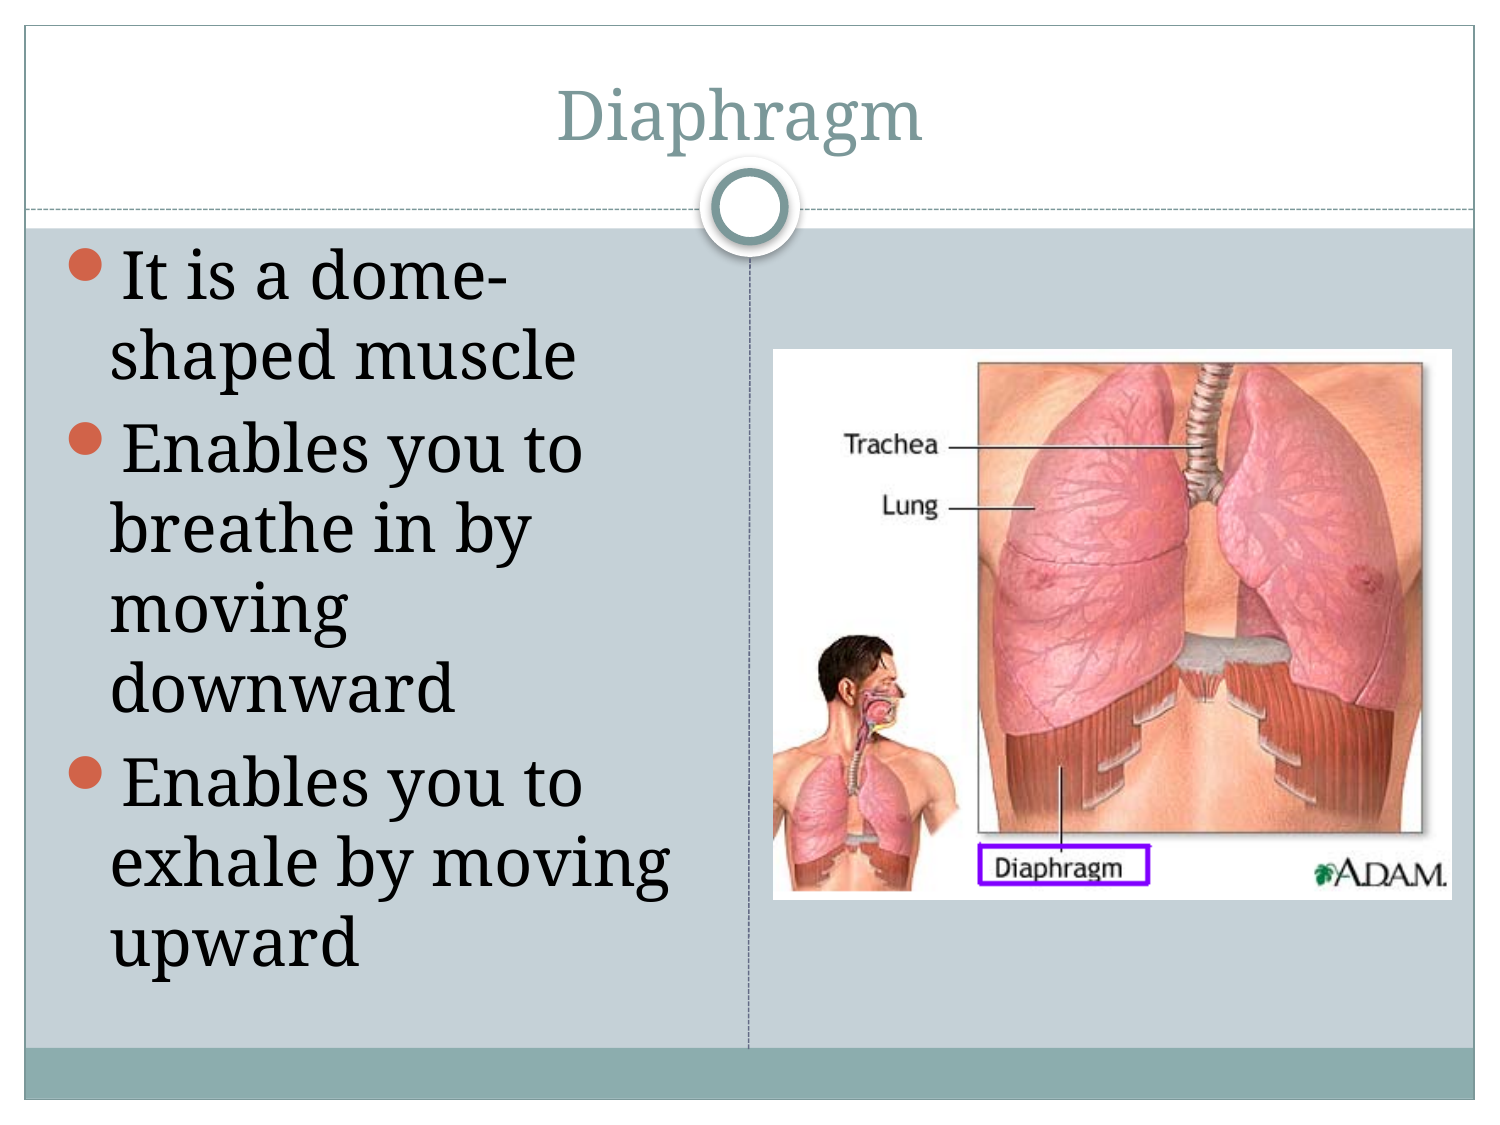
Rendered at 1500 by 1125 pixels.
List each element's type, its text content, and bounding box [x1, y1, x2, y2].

title Diaphragm [49, 37, 1450, 162]
list It is a dome-shaped muscle Enables you to breathe in by moving downward Enables you to exhale by moving upward [49, 224, 712, 993]
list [773, 349, 1452, 900]
